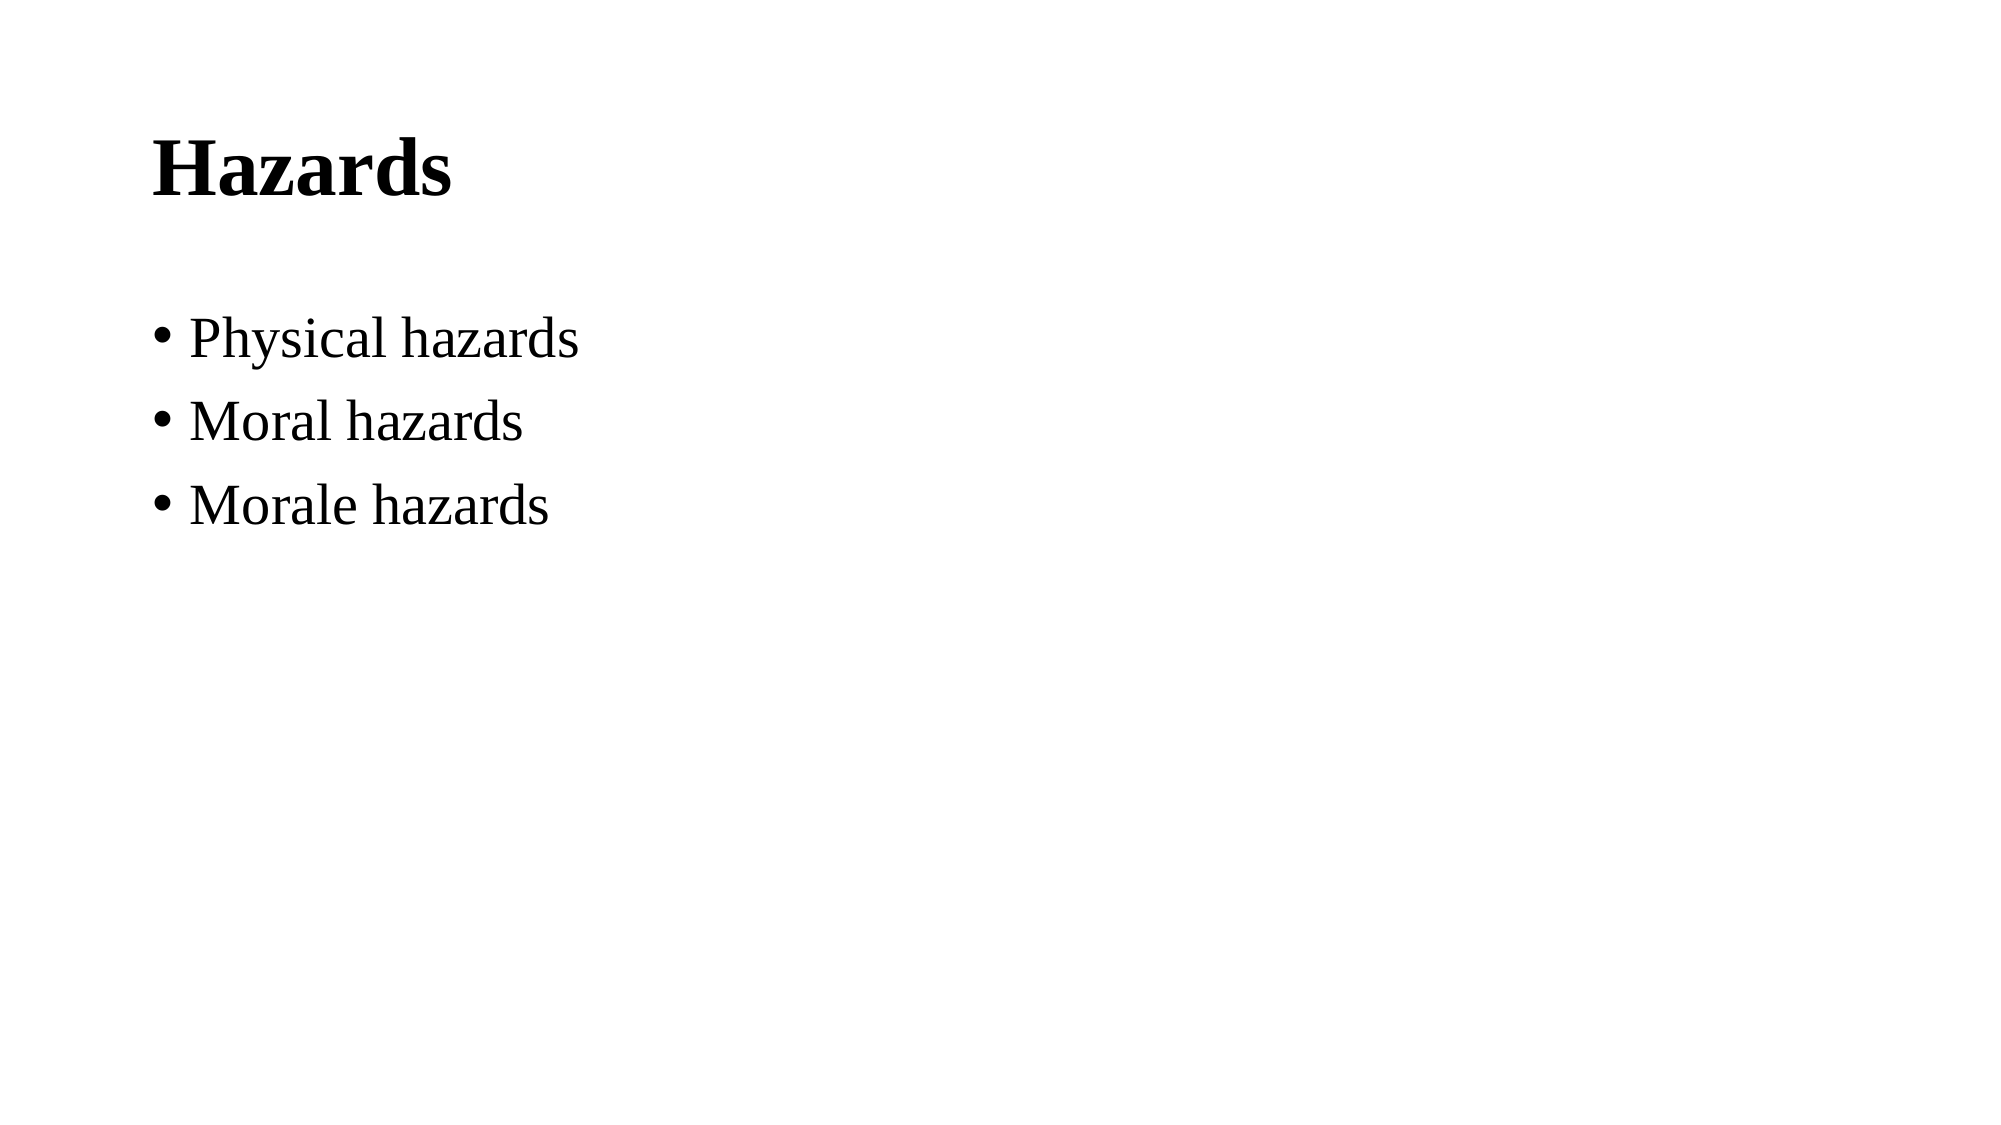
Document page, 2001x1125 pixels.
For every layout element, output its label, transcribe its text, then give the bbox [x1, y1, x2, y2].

list Physical hazards Moral hazards Morale hazards [137, 299, 1863, 1014]
title Hazards [137, 59, 1863, 278]
